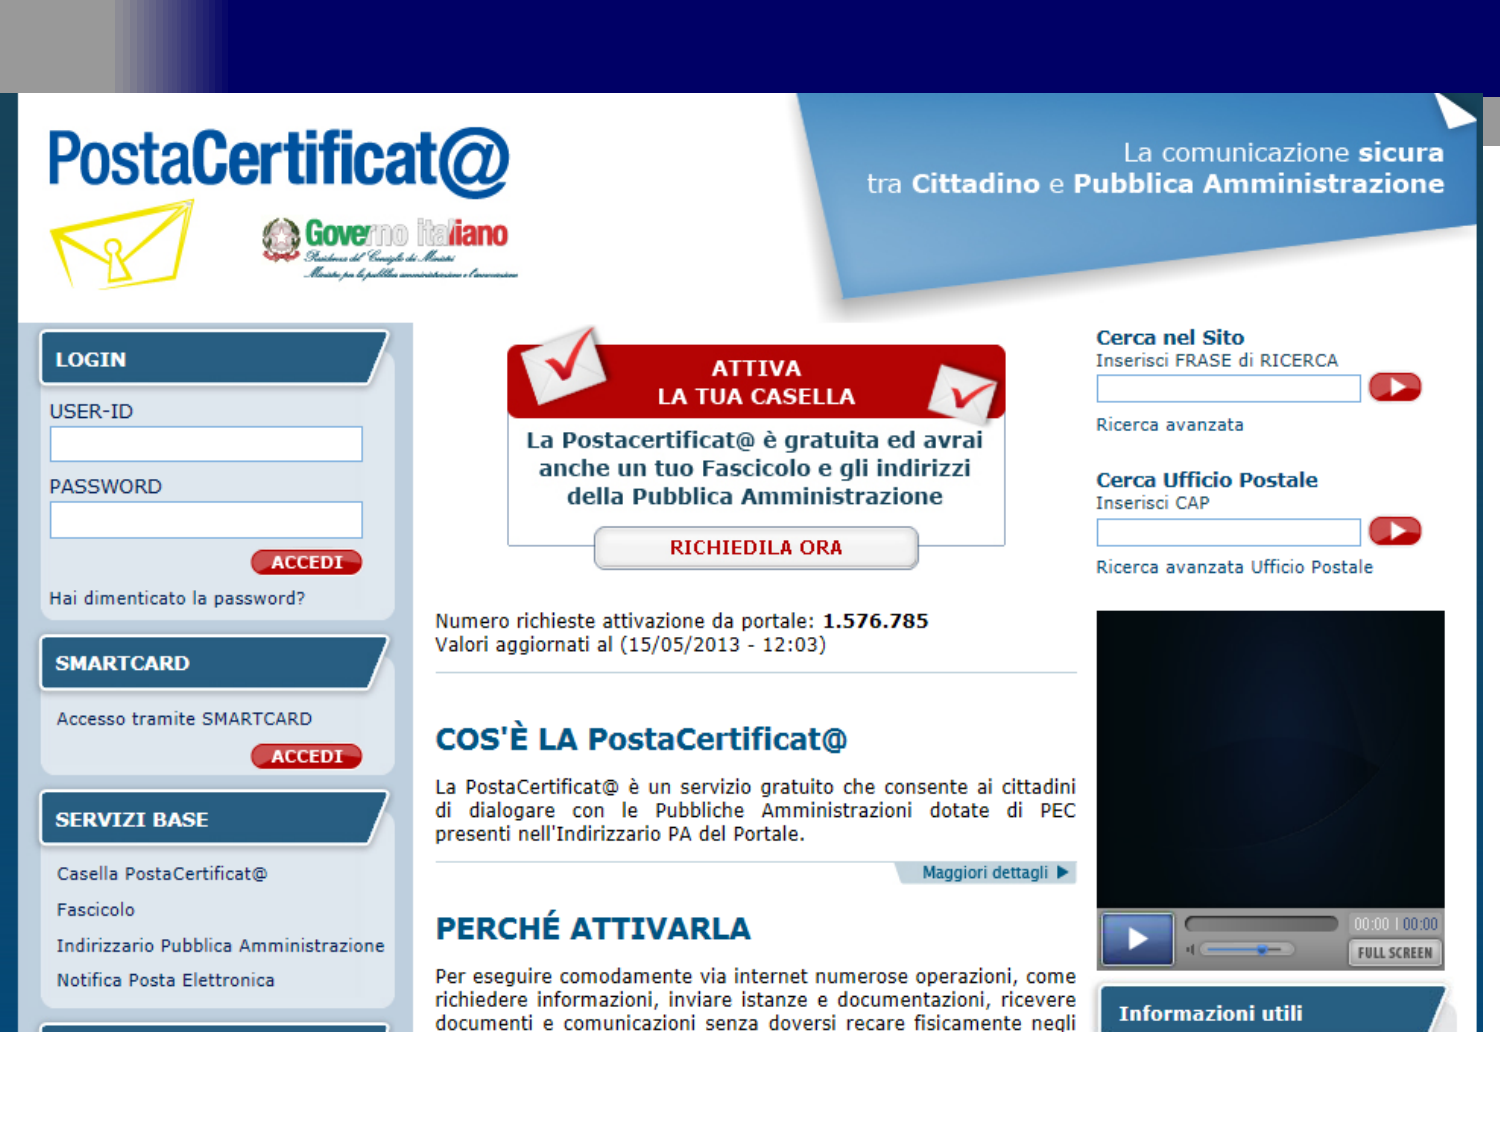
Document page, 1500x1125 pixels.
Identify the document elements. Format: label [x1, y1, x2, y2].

text_box [93, 23, 1500, 153]
picture [0, 0, 1500, 1125]
